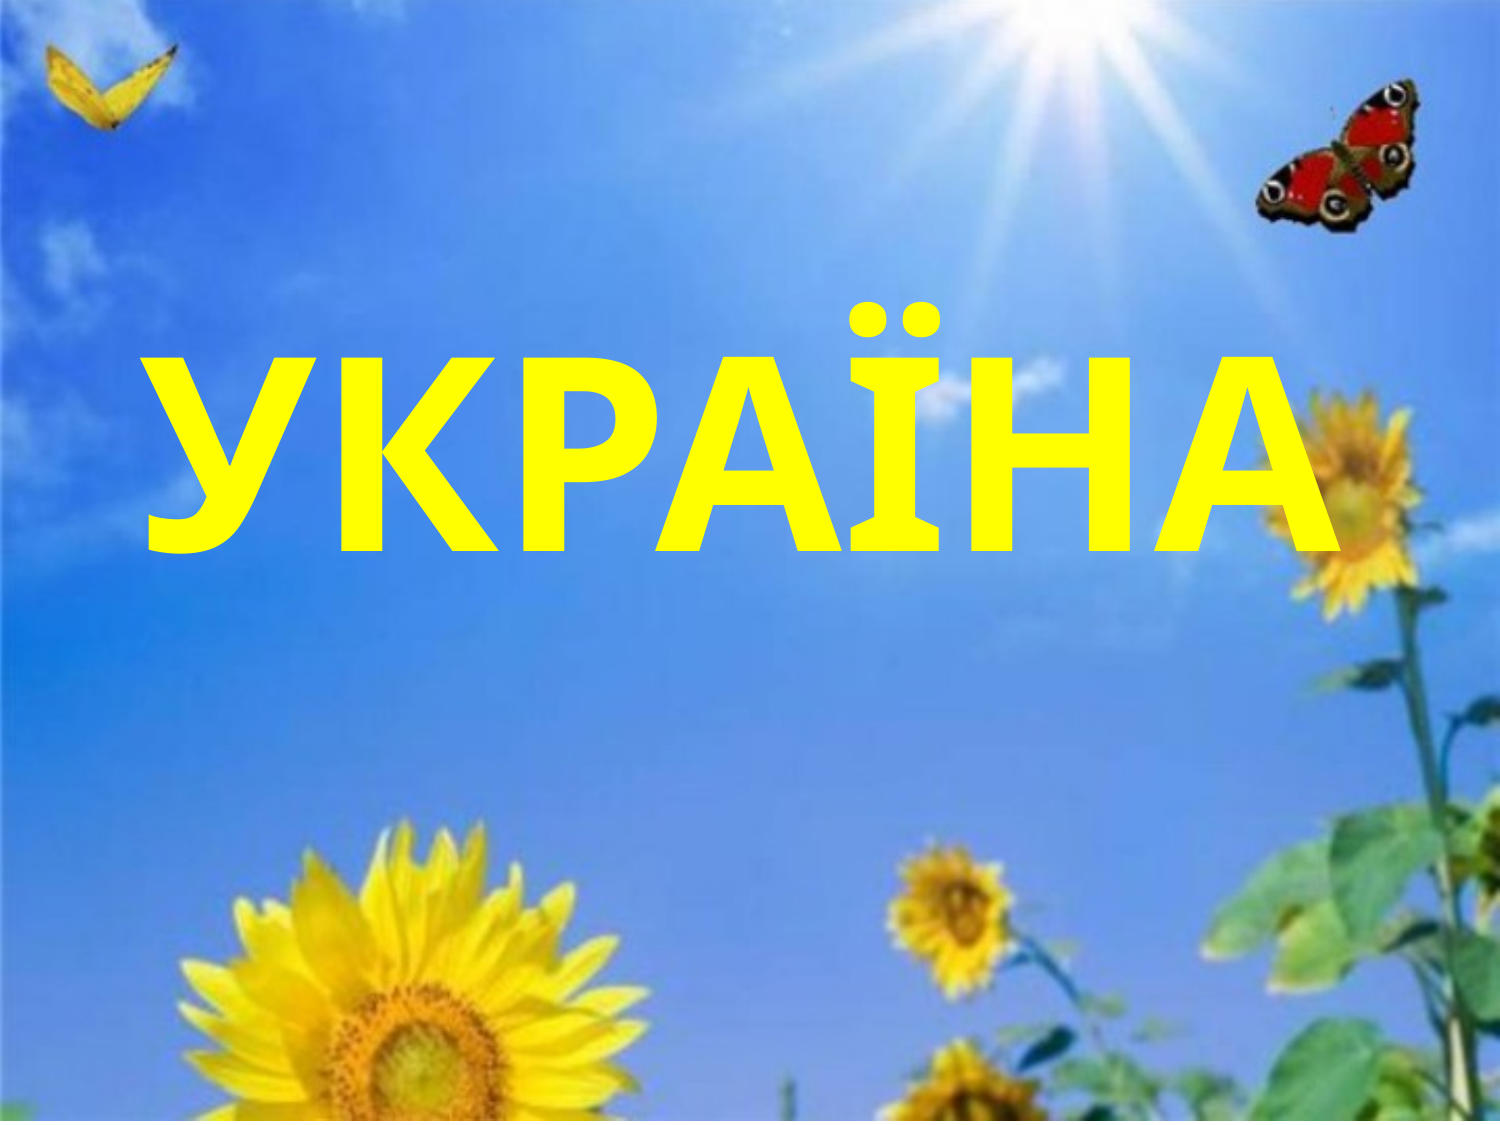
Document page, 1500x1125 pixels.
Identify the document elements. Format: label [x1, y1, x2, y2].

list [0, 0, 1500, 1122]
